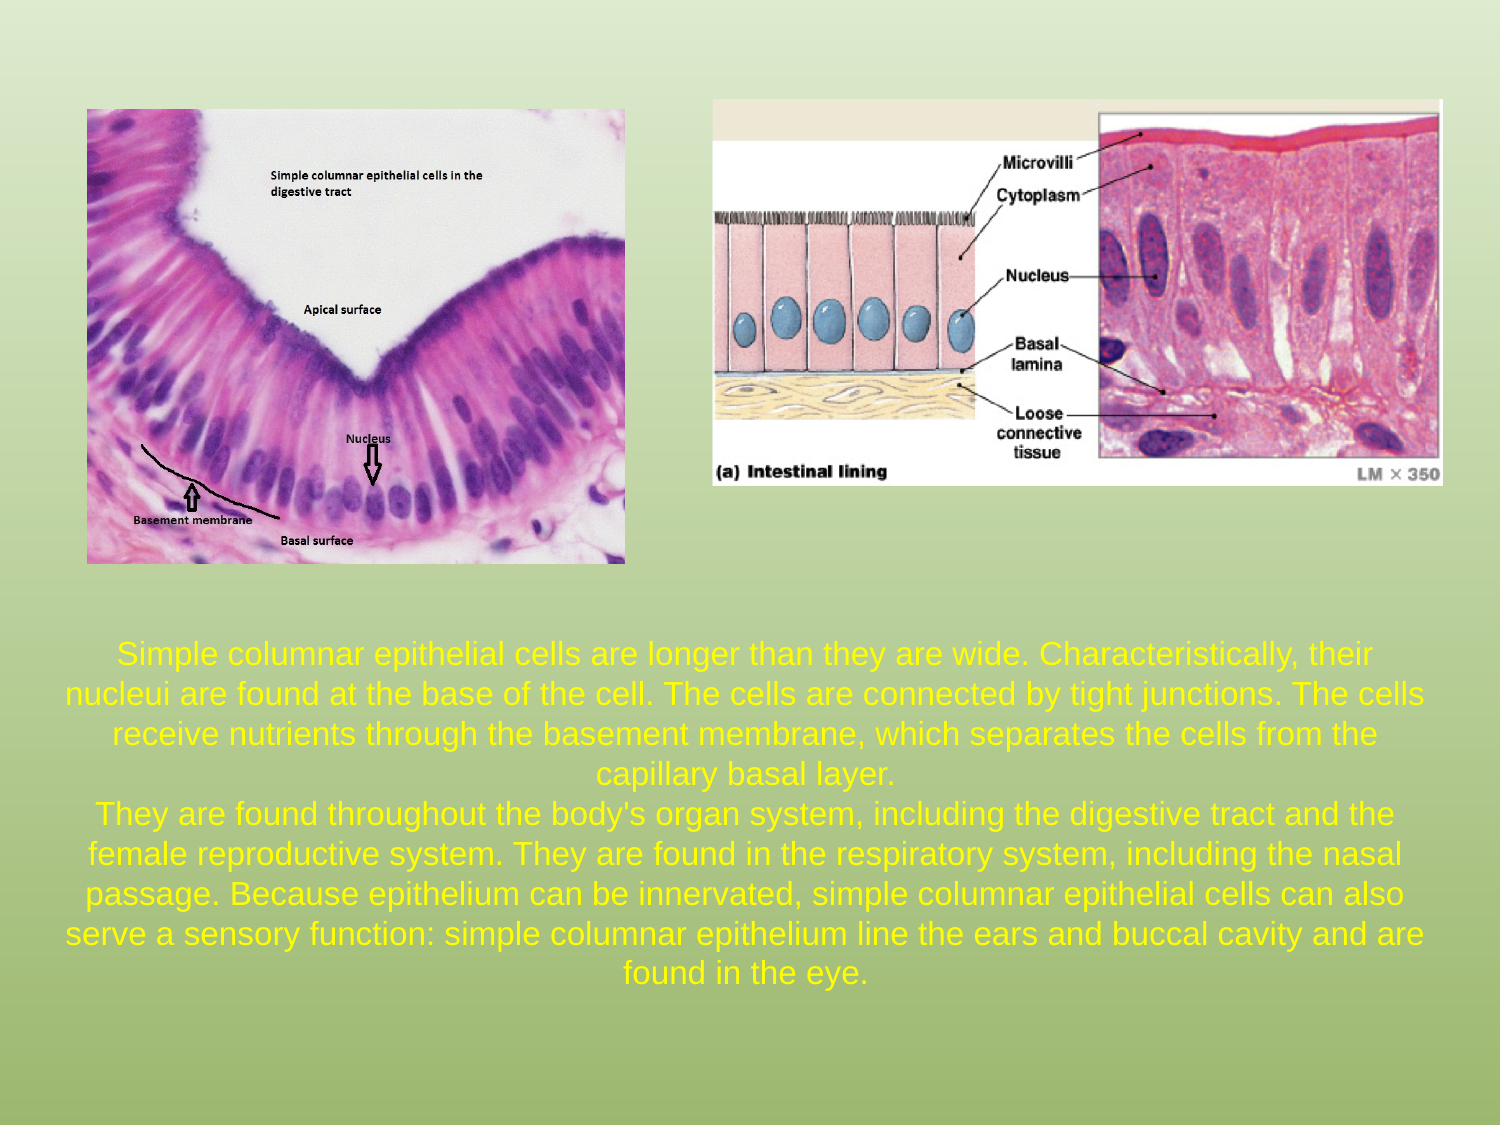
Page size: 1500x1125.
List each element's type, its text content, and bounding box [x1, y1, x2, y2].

picture [712, 99, 1443, 487]
text_box Simple columnar epithelial cells are longer than they are wide. Characteristically, their nucleui are found at the base of the cell. The cells are connected by tight junctions. The cells receive nutrients through the basement membrane, which separates the cells from the capillary basal layer. They are found throughout the body's organ system, including the digestive tract and the female reproductive system. They are found in the respiratory system, including the nasal passage. Because epithelium can be innervated, simple columnar epithelial cells can also serve a sensory function: simple columnar epithelium line the ears and buccal cavity and are found in the eye. [49, 624, 1443, 999]
picture [87, 108, 626, 565]
